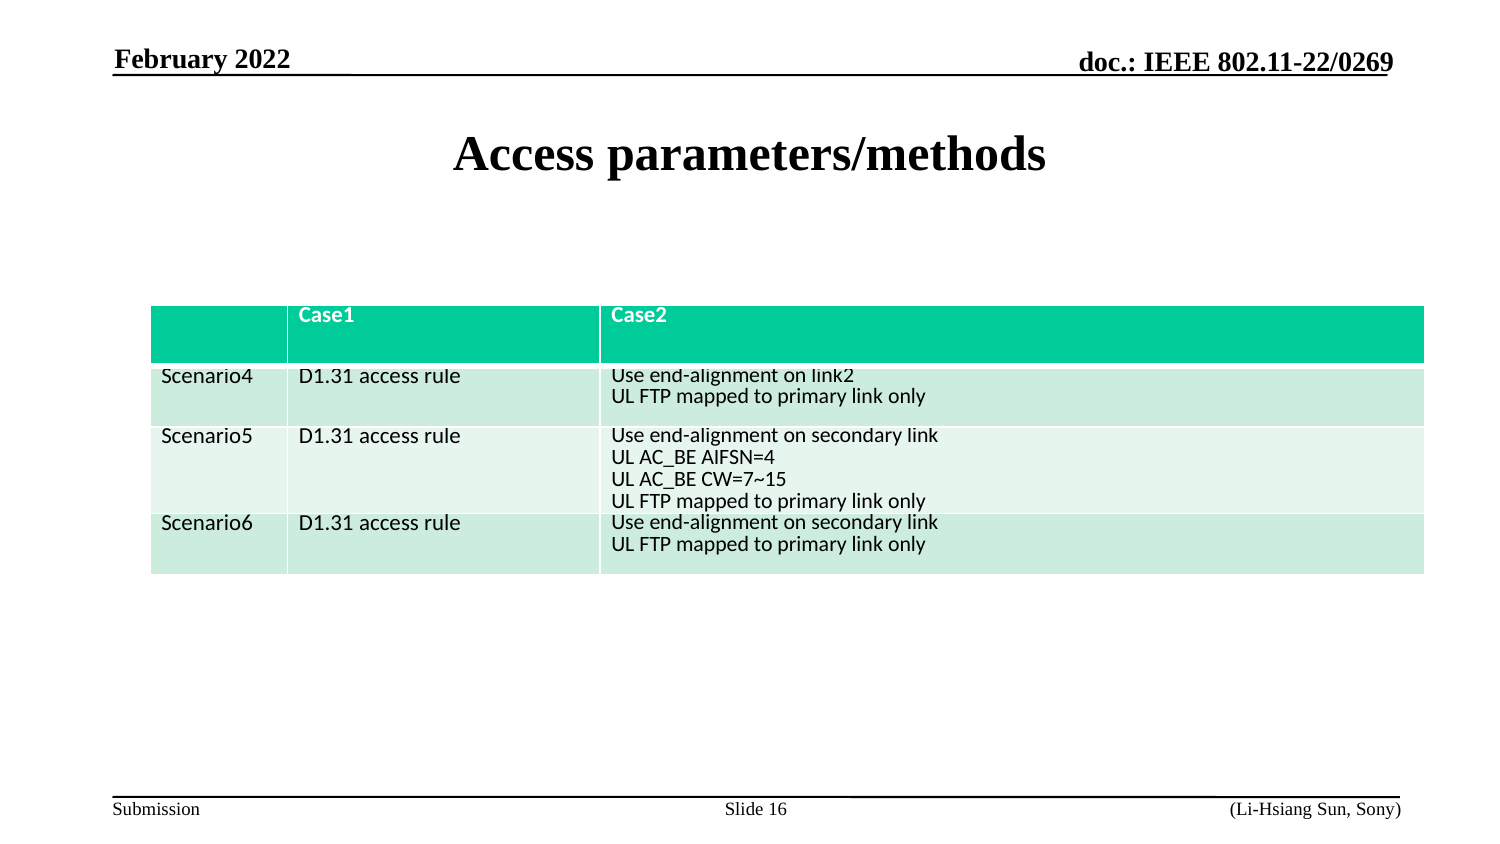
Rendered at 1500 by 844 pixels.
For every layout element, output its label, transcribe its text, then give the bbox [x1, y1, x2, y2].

table_cell Use end-alignment on secondary link UL FTP mapped to primary link only [601, 514, 1424, 574]
table_cell Scenario6 [151, 514, 287, 574]
table_cell Scenario4 [151, 369, 287, 426]
title Access parameters/methods [112, 84, 1388, 216]
table_cell Use end-alignment on link2 UL FTP mapped to primary link only [601, 369, 1424, 426]
table_header Case2 [601, 306, 1424, 363]
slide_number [114, 40, 423, 75]
table_cell Use end-alignment on secondary link UL AC_BE AIFSN=4 UL AC_BE CW=7~15 UL FTP mapped to primary link only [601, 428, 1424, 513]
slide_number Slide 16 [712, 796, 800, 842]
table_cell Scenario5 [151, 428, 287, 513]
table_header [151, 306, 287, 363]
footer (Li-Hsiang Sun, Sony) [878, 796, 1402, 820]
table_cell D1.31 access rule [288, 514, 599, 574]
table_header Case1 [288, 306, 599, 363]
table_cell D1.31 access rule [288, 428, 599, 513]
table_cell D1.31 access rule [288, 369, 599, 426]
